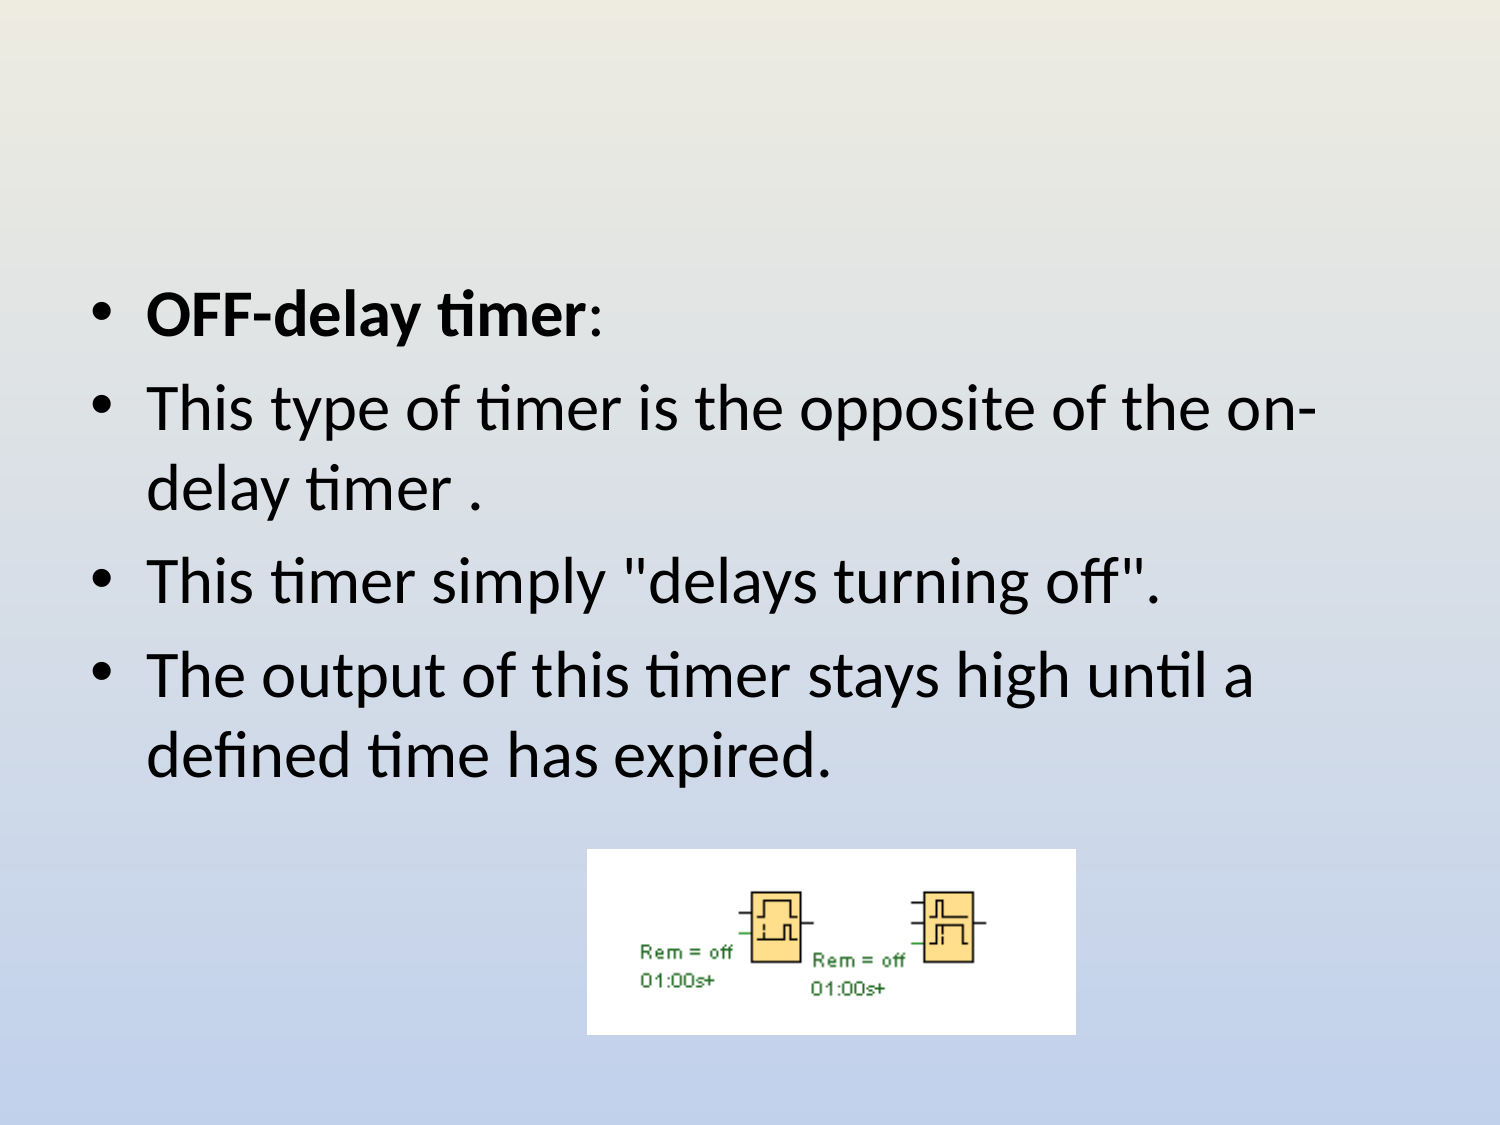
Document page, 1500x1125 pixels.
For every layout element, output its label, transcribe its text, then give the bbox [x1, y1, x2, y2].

list OFF-delay timer: This type of timer is the opposite of the on-delay timer . This timer simply "delays turning off". The output of this timer stays high until a defined time has expired. [75, 262, 1425, 1005]
picture [587, 849, 1076, 1035]
